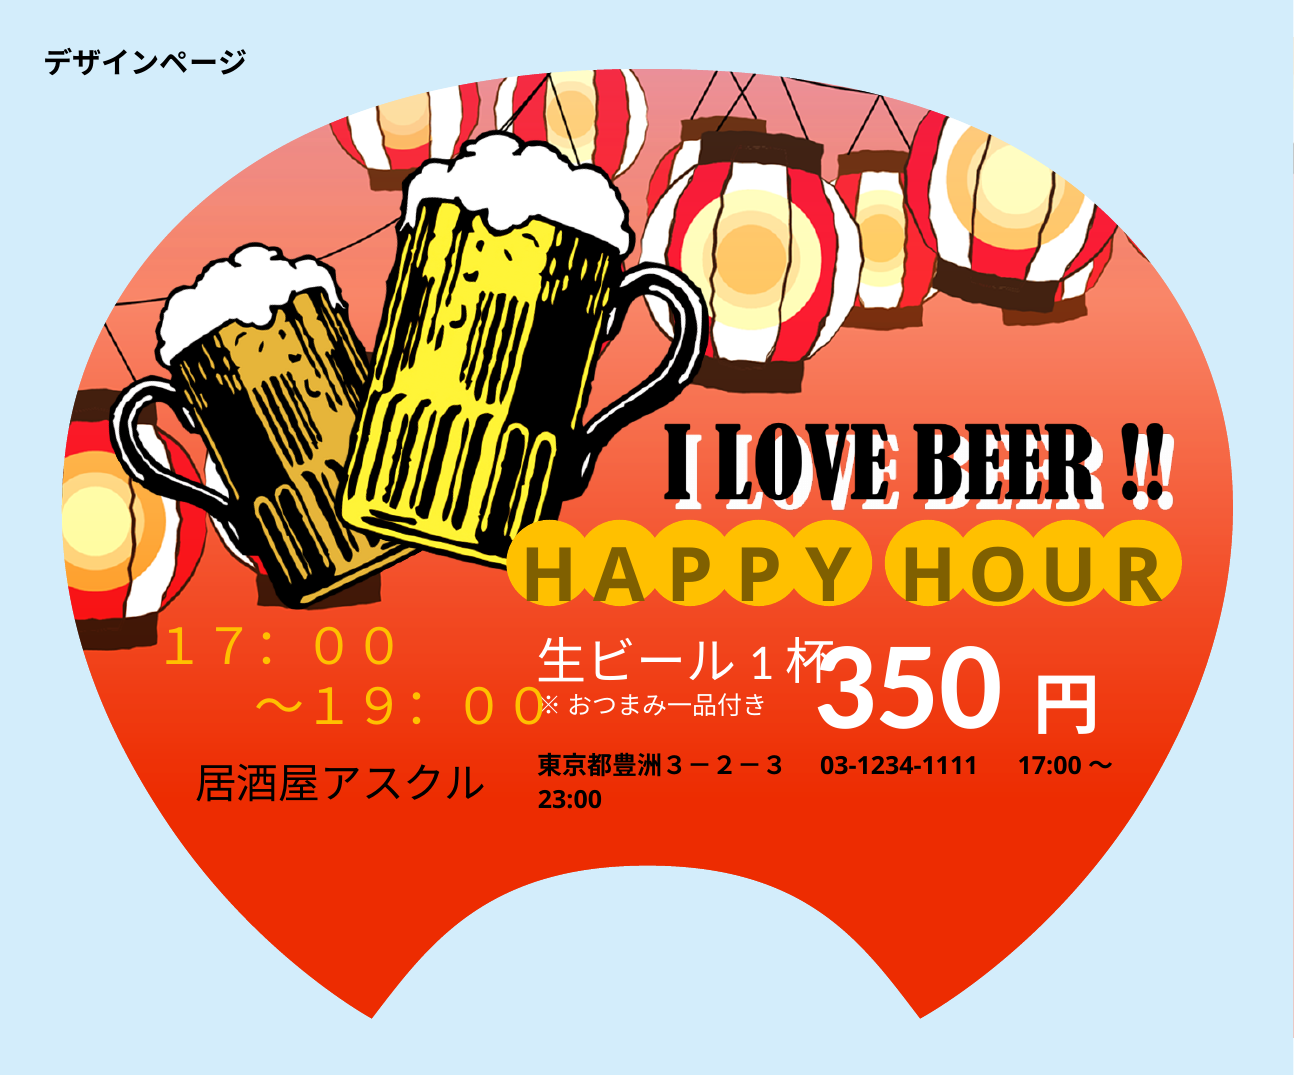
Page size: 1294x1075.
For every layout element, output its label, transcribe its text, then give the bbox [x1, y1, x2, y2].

table_header 東京都豊洲３－２－３ 03‐1234‐1111 17:00～23:00 [536, 726, 1148, 832]
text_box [198, 596, 1096, 764]
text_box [503, 518, 1183, 626]
picture [175, 832, 1120, 1018]
table_header 居酒屋アスクル [145, 726, 536, 832]
text_box デザインページ [30, 37, 261, 86]
picture [55, 69, 1221, 786]
picture [1096, 455, 1233, 789]
